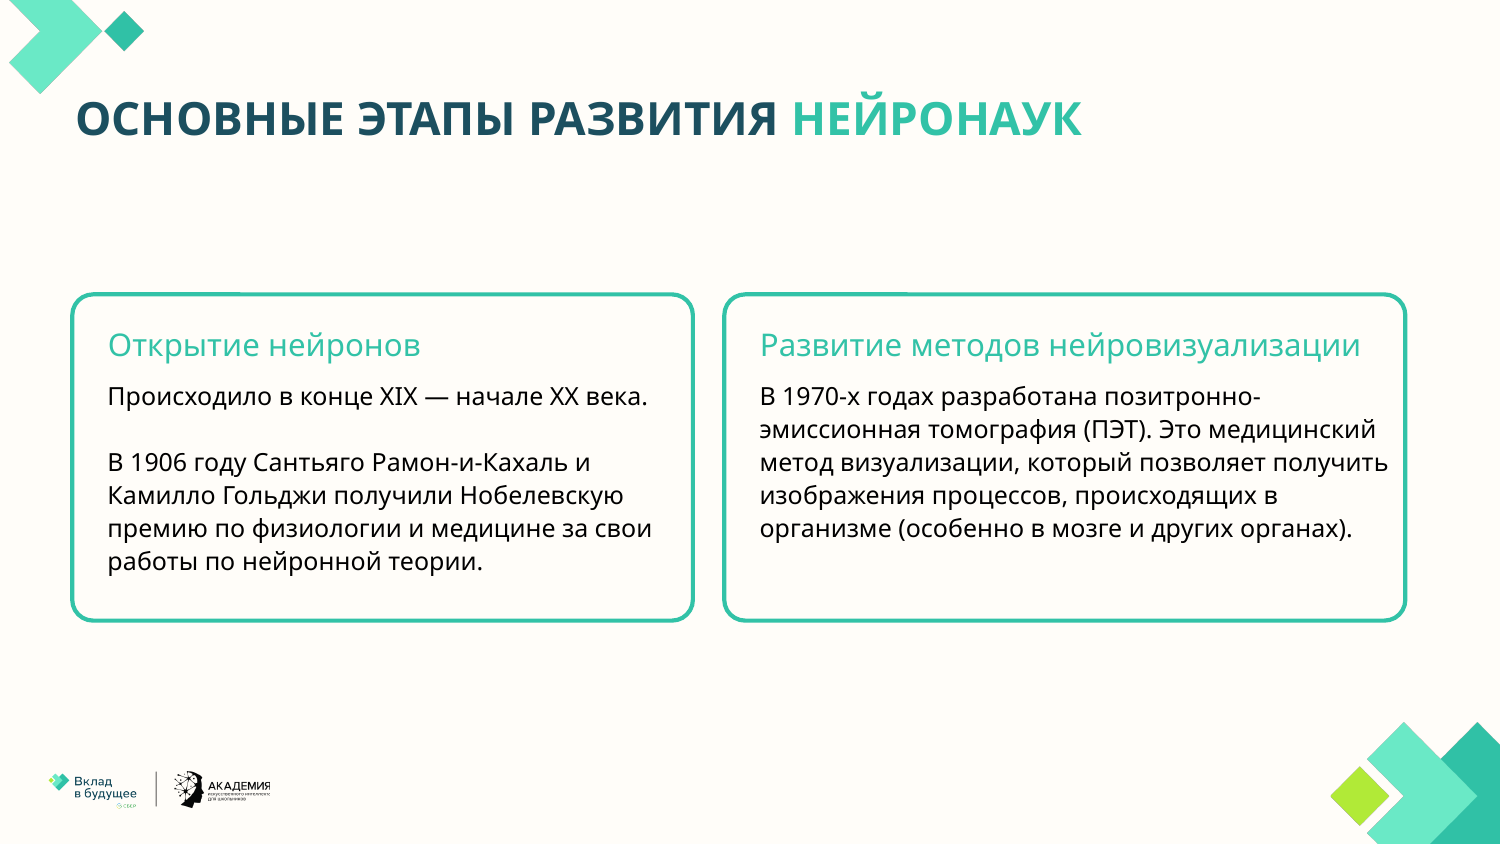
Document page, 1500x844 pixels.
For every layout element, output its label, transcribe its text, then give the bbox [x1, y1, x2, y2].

text_box Развитие методов нейровизуализации [752, 314, 1378, 370]
text_box [72, 294, 693, 621]
picture [1330, 722, 1500, 844]
text_box В 1970-х годах разработана позитронно- эмиссионная томография (ПЭТ). Это медицинский метод визуализации, который позволяет получить изображения процессов, происходящих в организме (особенно в мозге и других органах). [752, 370, 1399, 615]
text_box ОСНОВНЫЕ ЭТАПЫ РАЗВИТИЯ НЕЙРОНАУК [69, 84, 1210, 151]
text_box Открытие нейронов [100, 314, 464, 370]
text_box Происходило в конце XIX — начале XX века. В 1906 году Сантьяго Рамон-и-Кахаль и Камилло Гольджи получили Нобелевскую премию по физиологии и медицине за свои работы по нейронной теории. [99, 370, 666, 621]
text_box [724, 294, 1406, 621]
picture [9, 0, 144, 94]
picture [31, 755, 271, 826]
